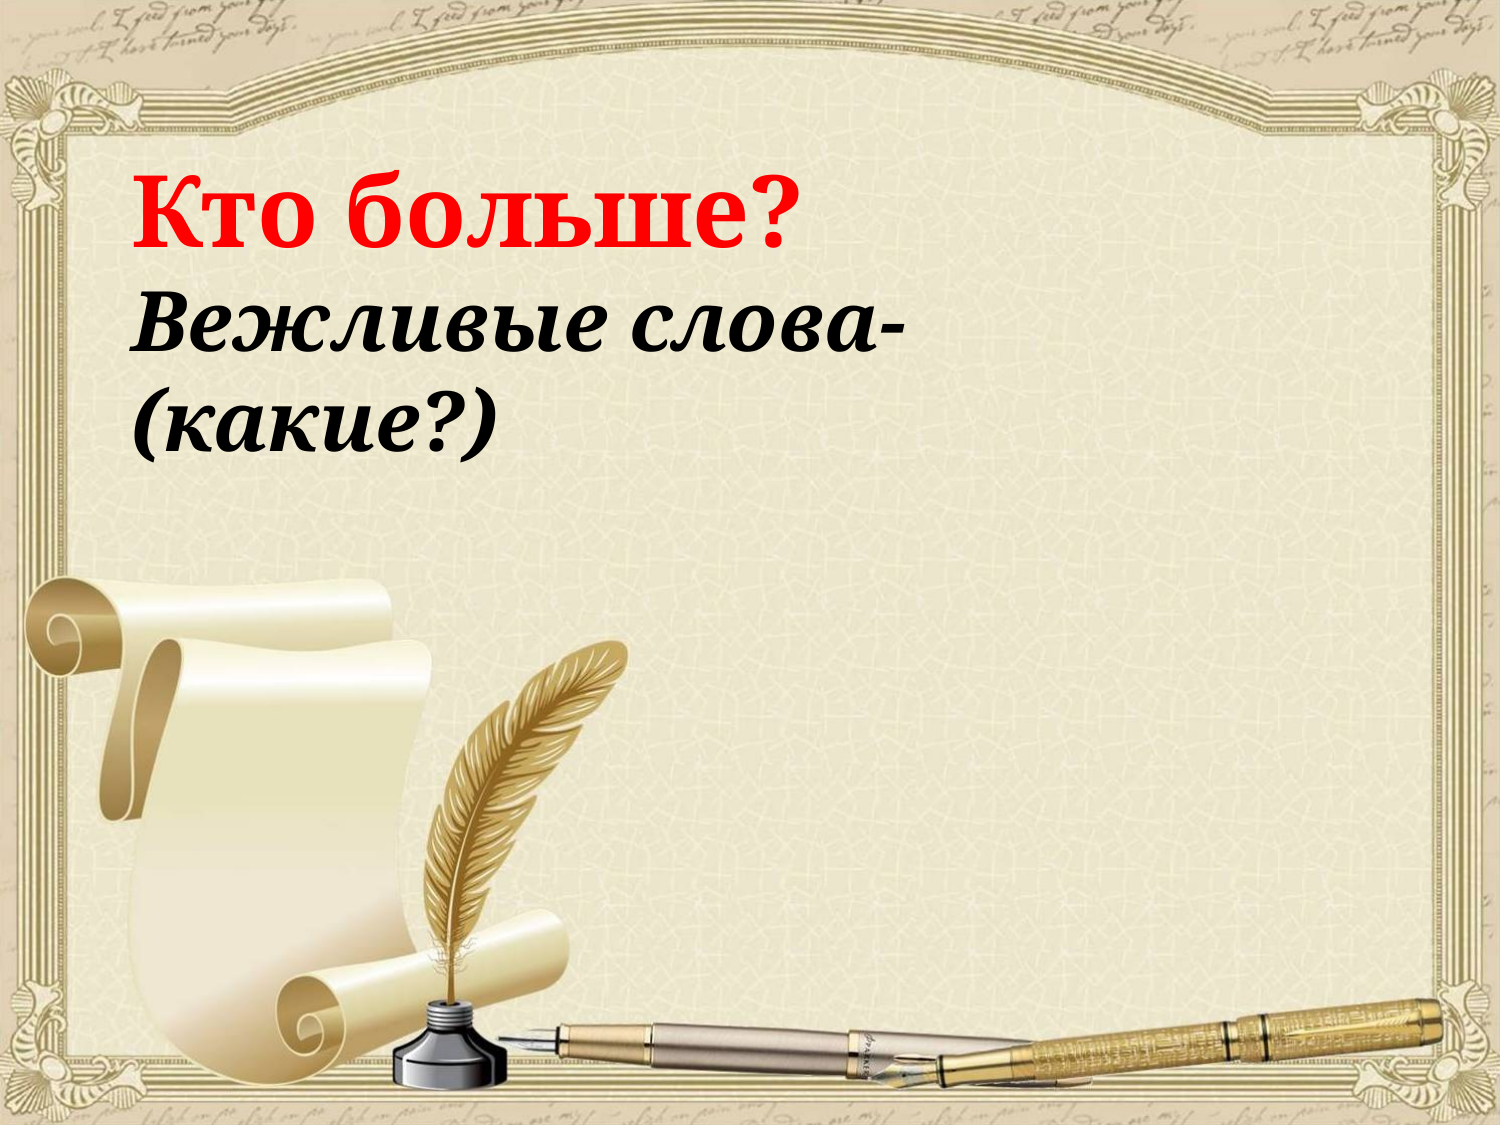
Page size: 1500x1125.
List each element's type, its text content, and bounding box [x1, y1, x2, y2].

text_box Кто больше? Вежливые слова-(какие?) [117, 140, 1125, 476]
picture [0, 0, 1500, 1125]
